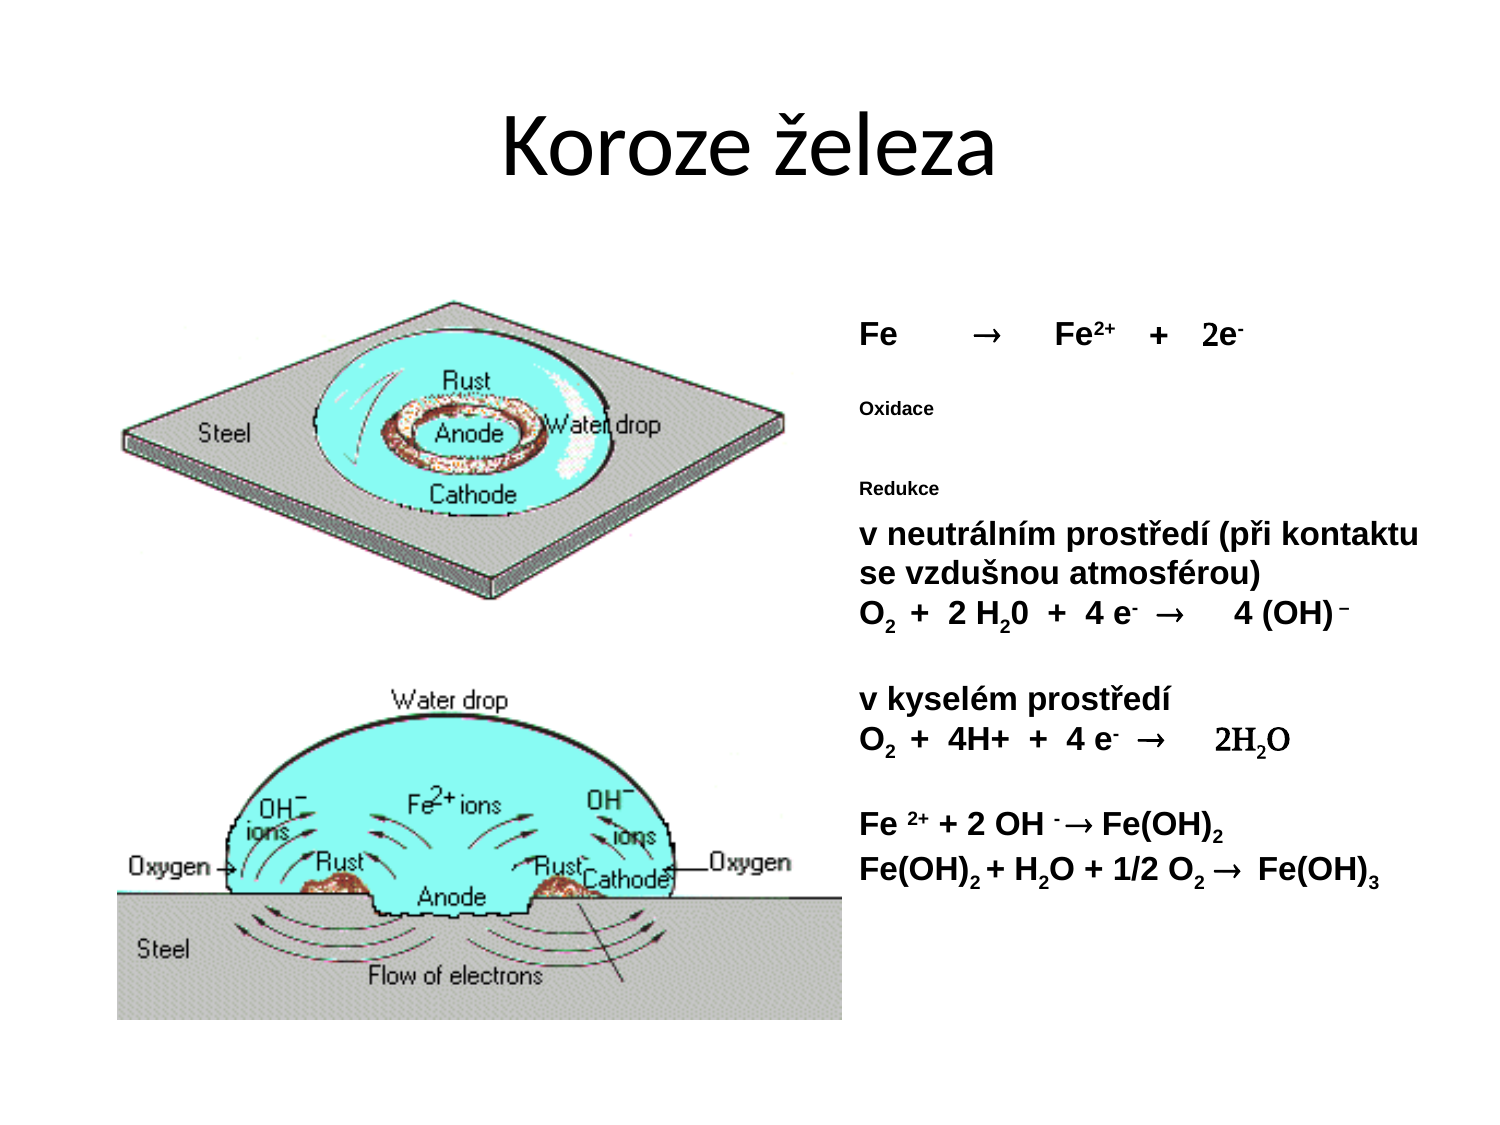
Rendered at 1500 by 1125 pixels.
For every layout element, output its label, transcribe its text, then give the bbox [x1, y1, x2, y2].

title Koroze železa [75, 45, 1425, 233]
text_box Fe ® Fe2+ + 2e- Oxidace Redukce v neutrálním prostředí (při kontaktu se vzdušnou atmosférou) O2 + 2 H20 + 4 e- ® 4 (OH) – v kyselém prostředí O2 + 4H+ + 4 e- ® 2H2O Fe 2+ + 2 OH - ® Fe(OH)2 Fe(OH)2 + H2O + 1/2 O2 ® Fe(OH)3 [845, 304, 1477, 1020]
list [116, 292, 842, 1020]
